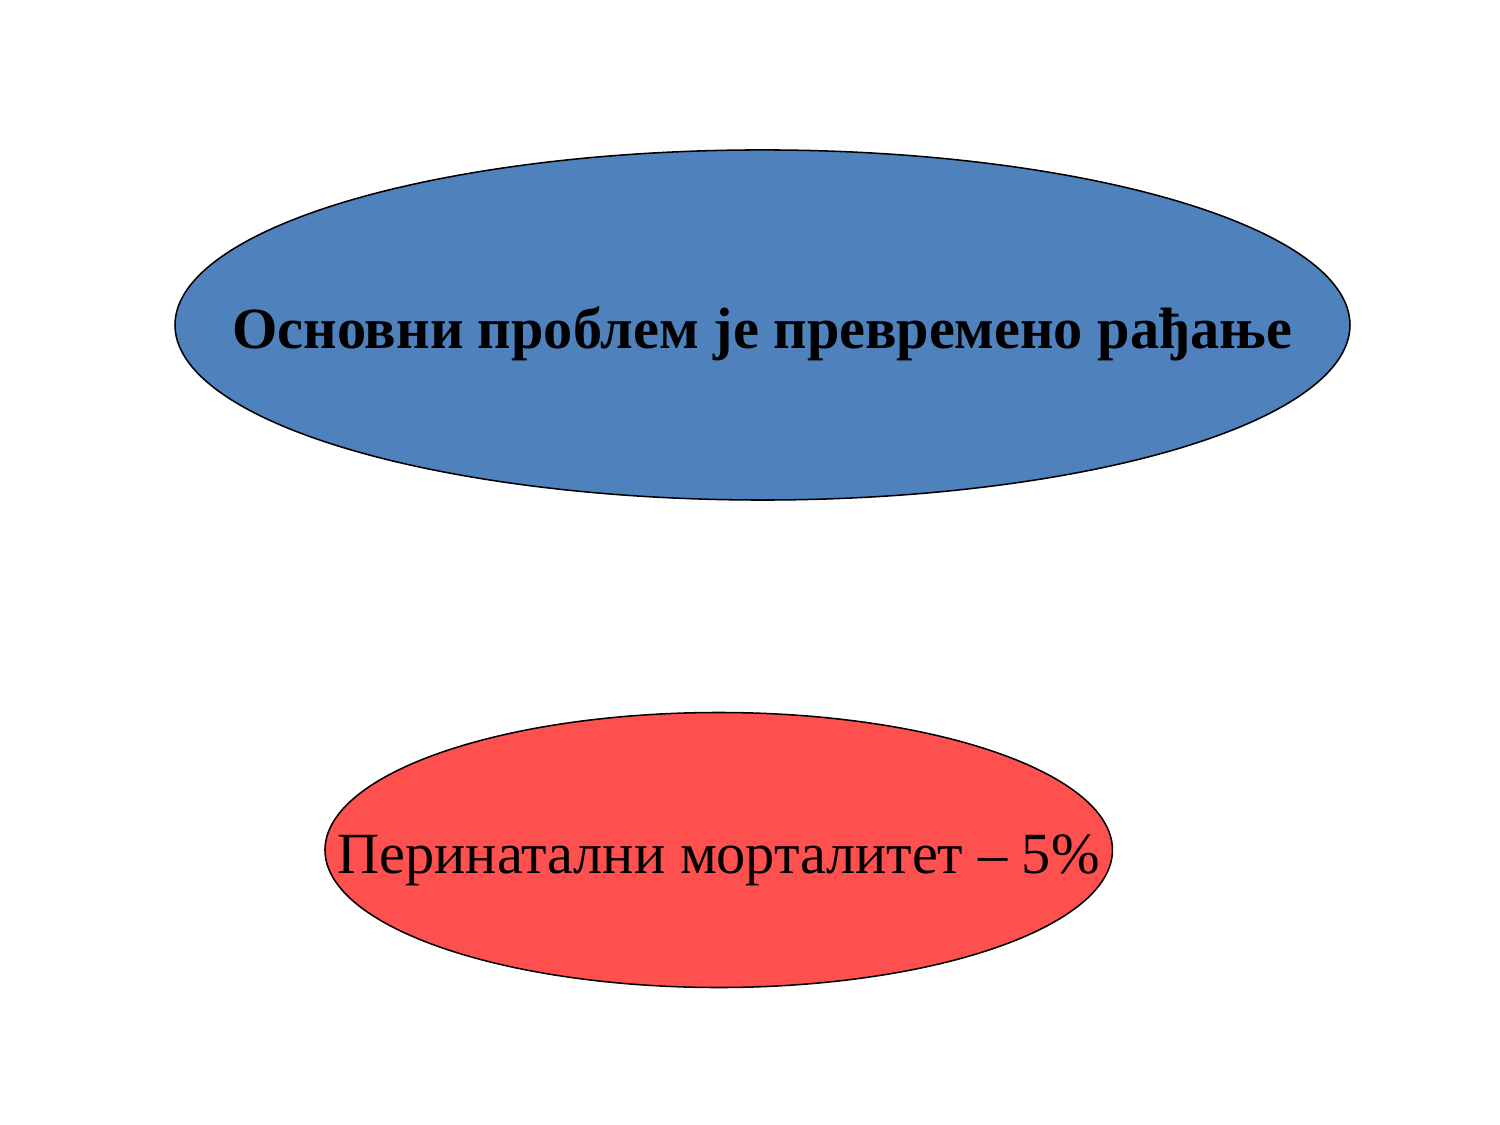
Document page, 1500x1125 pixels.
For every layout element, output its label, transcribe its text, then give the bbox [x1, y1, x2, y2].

text_box Перинатални морталитет – 5% [324, 712, 1113, 988]
text_box Основни проблем је превремено рађање [174, 149, 1351, 501]
